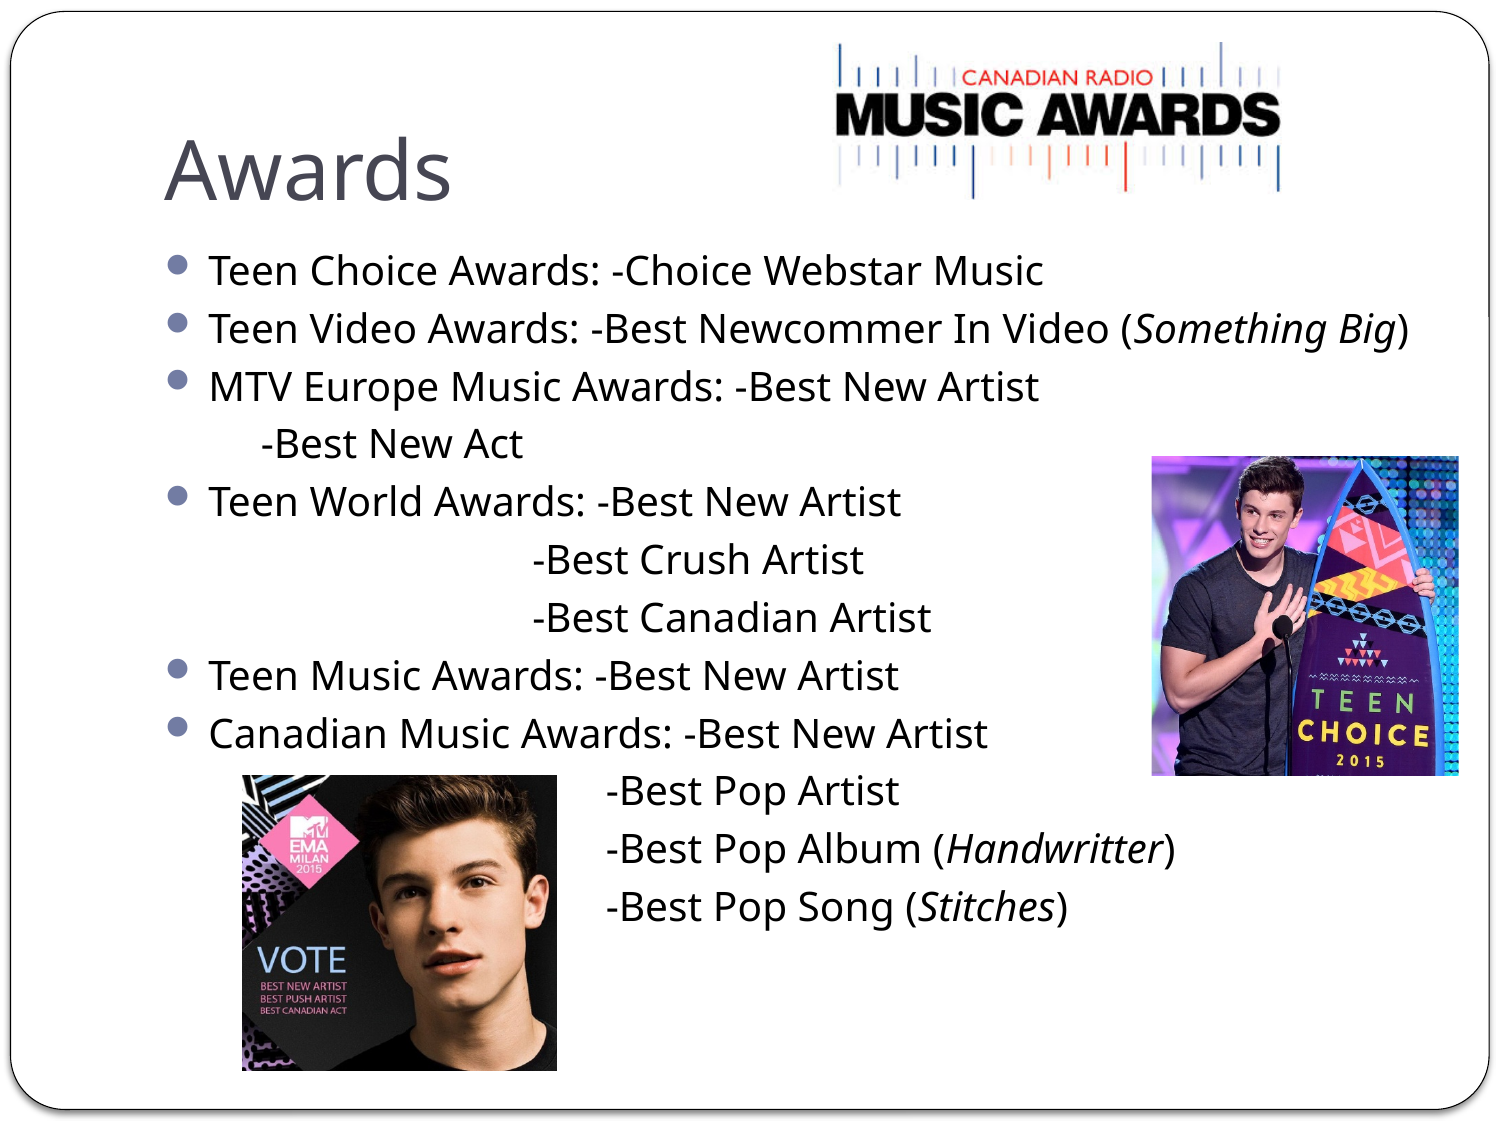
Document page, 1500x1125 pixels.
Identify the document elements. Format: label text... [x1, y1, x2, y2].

picture [1452, 504, 1459, 512]
title Awards [150, 45, 1425, 233]
picture [241, 774, 557, 1071]
picture [832, 42, 1282, 200]
picture [1151, 455, 1459, 776]
list Teen Choice Awards: -Choice Webstar Music Teen Video Awards: -Best Newcommer In Video (Something Big) MTV Europe Music Awards: -Best New Artist -Best New Act Teen World Awards: -Best New Artist -Best Crush Artist -Best Canadian Artist Teen Music Awards: -Best New Artist Canadian Music Awards: -Best New Artist -Best Pop Artist -Best Pop Album (Handwritter) -Best Pop Song (Stitches) [150, 237, 1425, 988]
